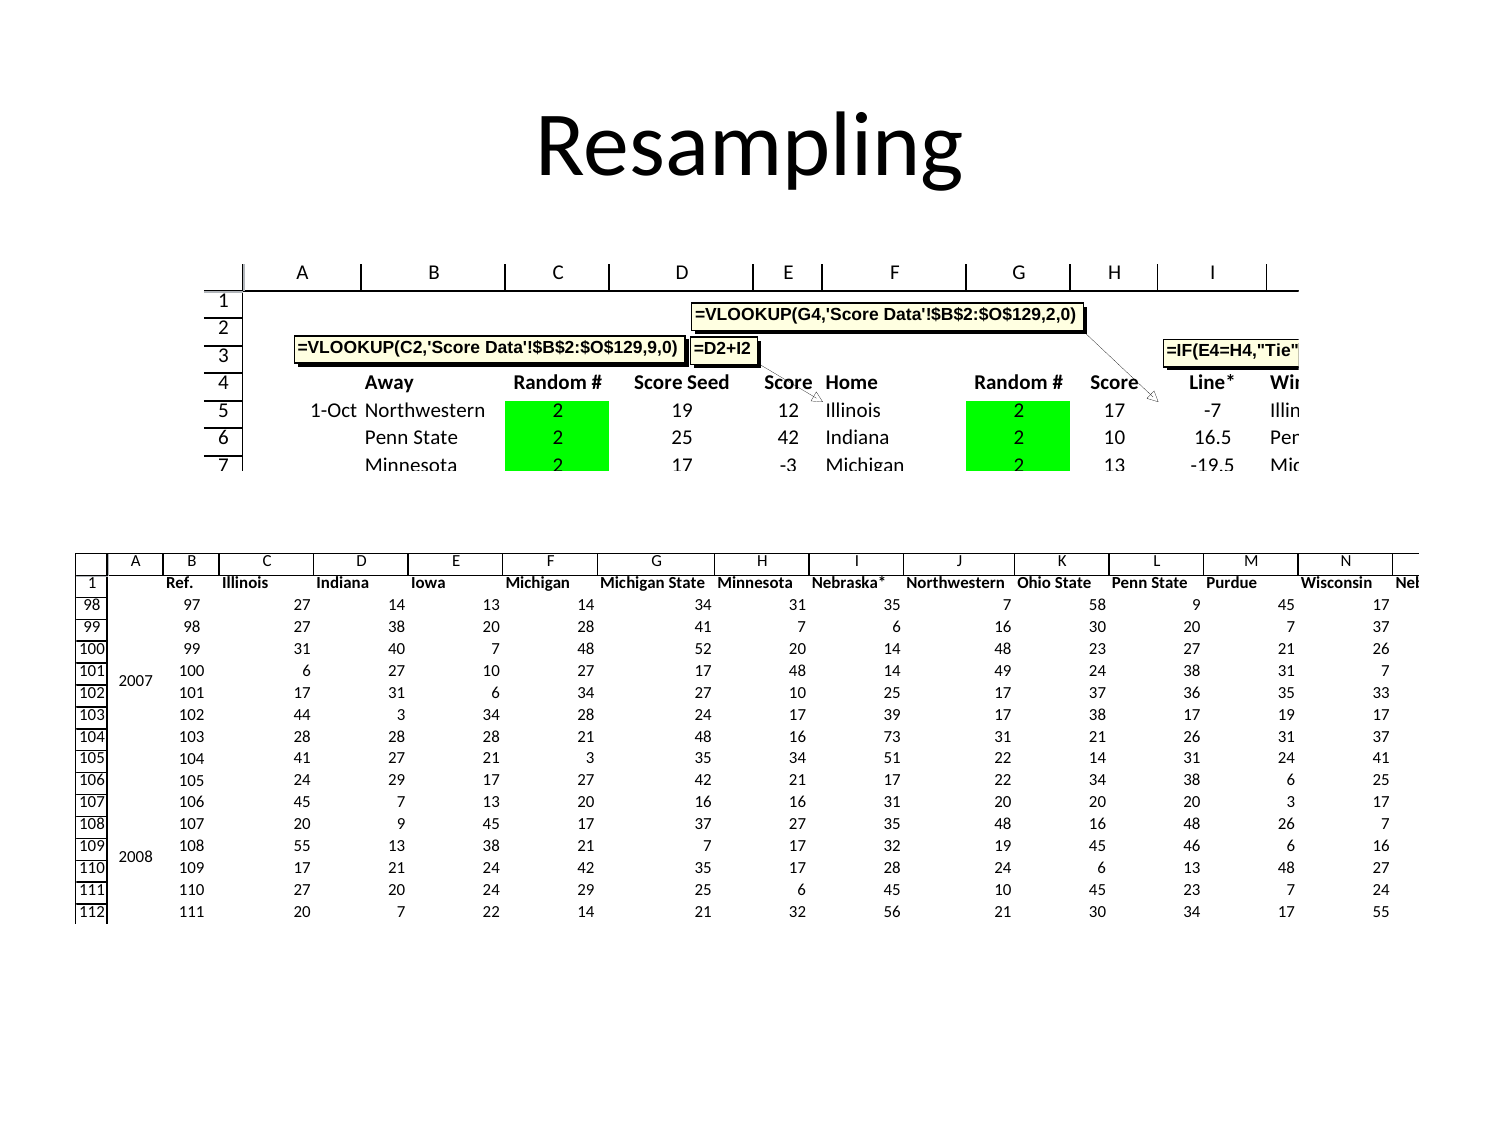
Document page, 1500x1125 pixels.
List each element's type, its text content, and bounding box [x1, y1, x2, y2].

picture [201, 262, 1299, 472]
title Resampling [75, 45, 1425, 233]
picture [74, 552, 1420, 924]
